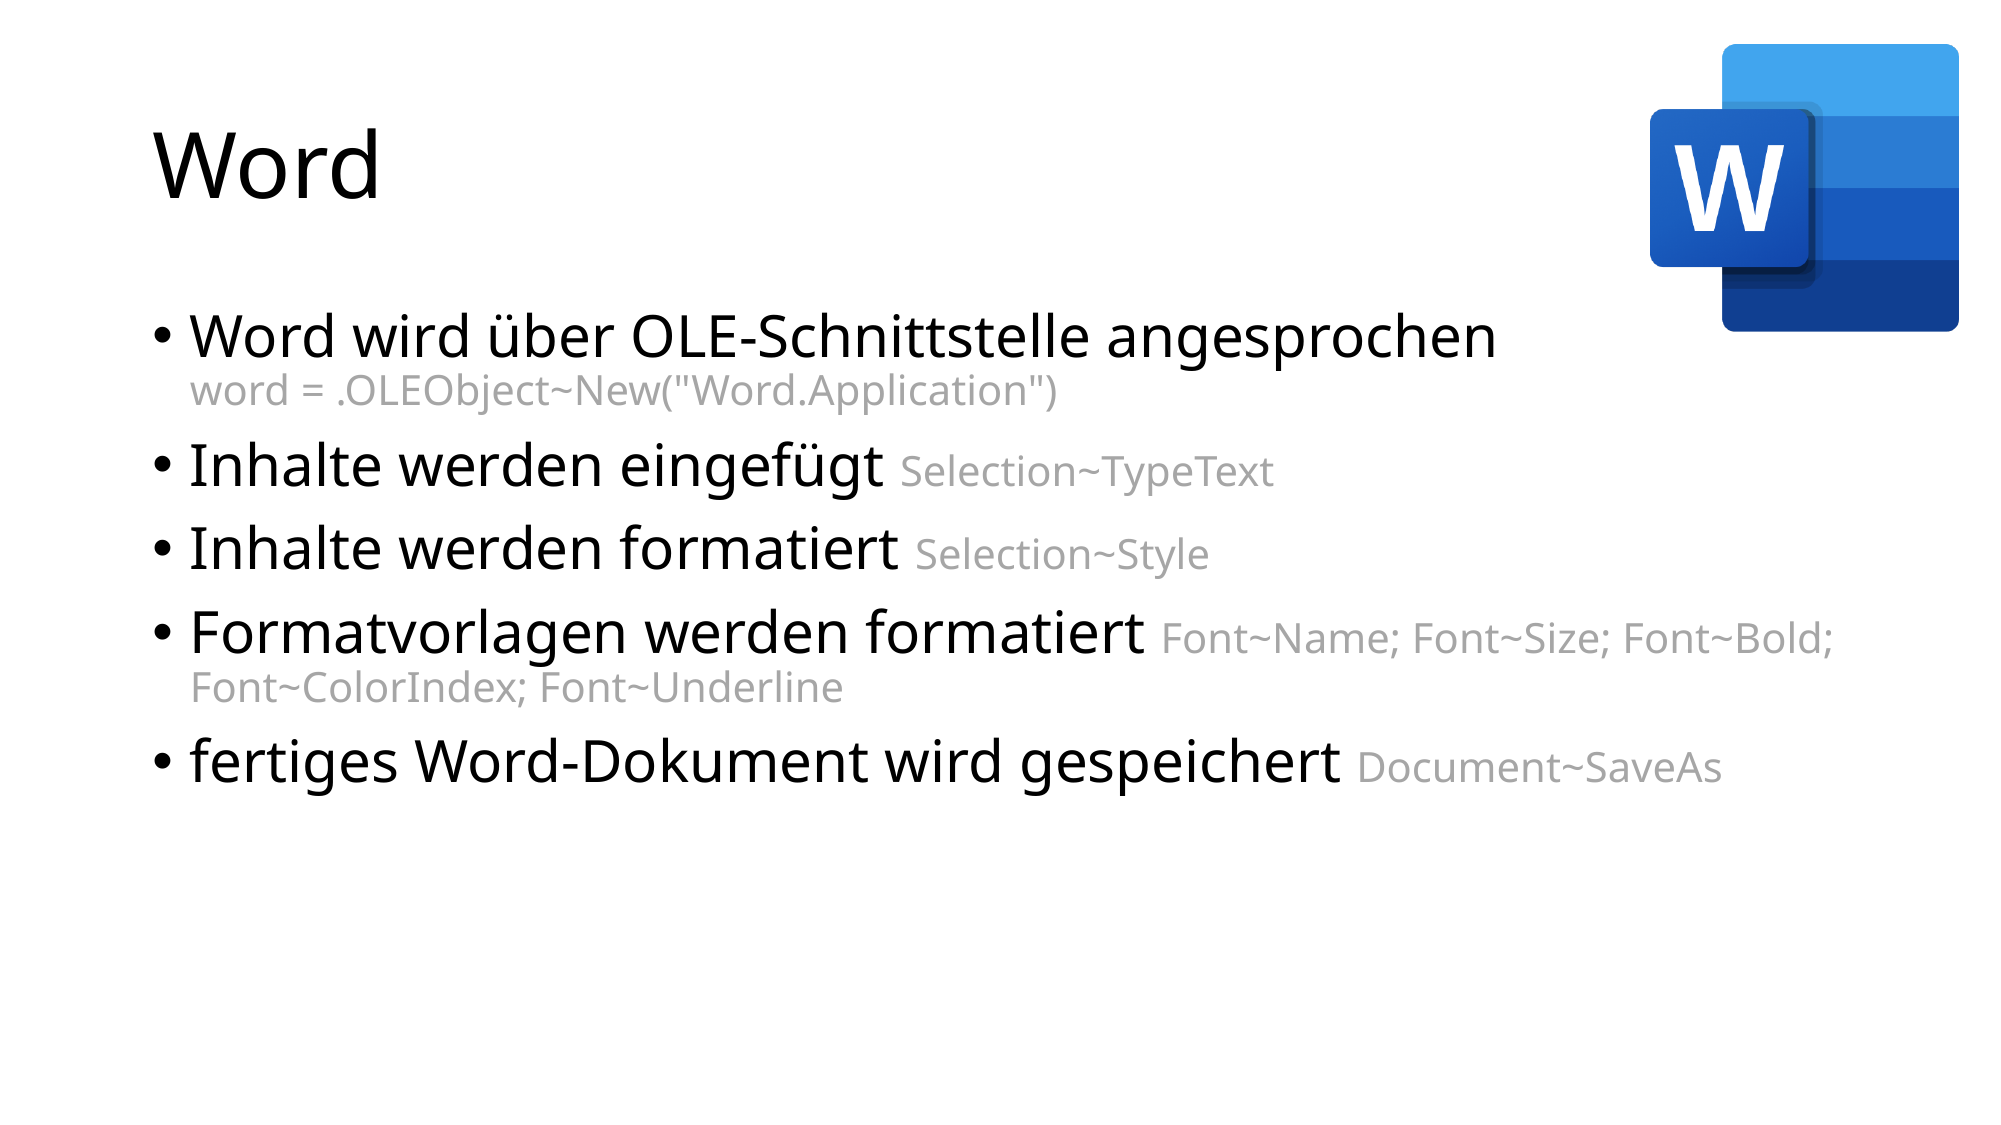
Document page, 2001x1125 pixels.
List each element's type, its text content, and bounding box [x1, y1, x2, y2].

picture [1650, 44, 1959, 333]
list Word wird über OLE-Schnittstelle angesprochen word = .OLEObject~New("Word.Application") Inhalte werden eingefügt Selection~TypeText Inhalte werden formatiert Selection~Style Formatvorlagen werden formatiert Font~Name; Font~Size; Font~Bold; Font~ColorIndex; Font~Underline fertiges Word-Dokument wird gespeichert Document~SaveAs [137, 299, 1863, 1014]
title Word [137, 59, 1650, 278]
